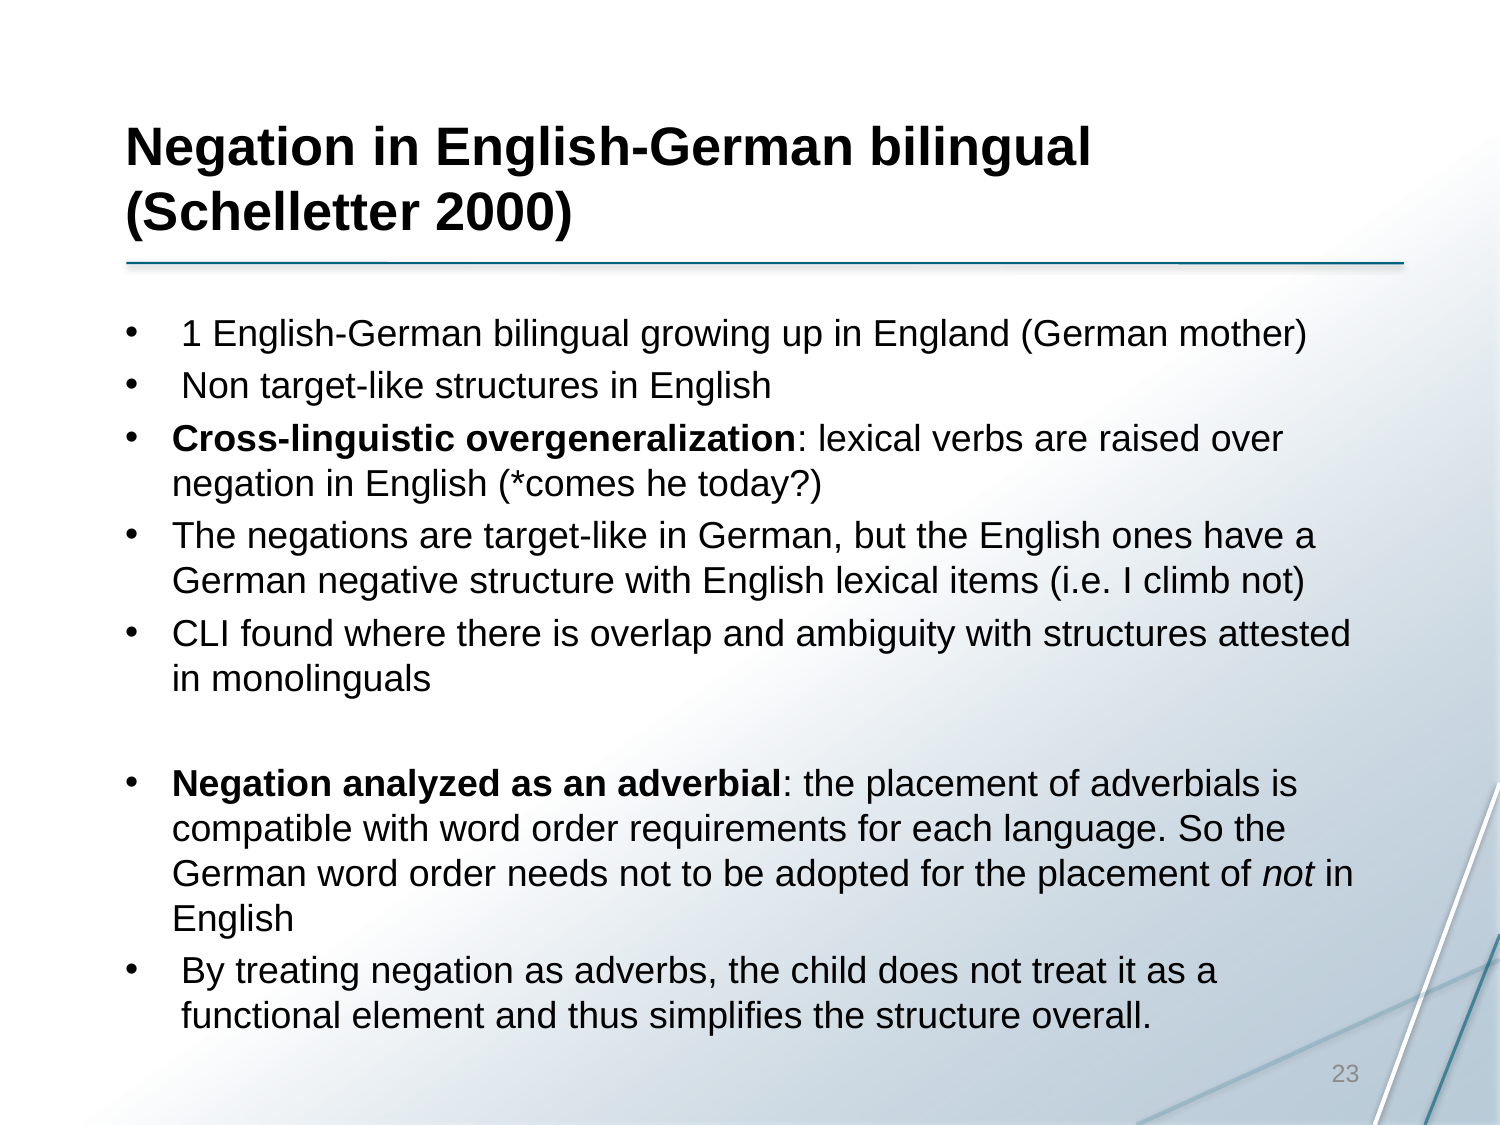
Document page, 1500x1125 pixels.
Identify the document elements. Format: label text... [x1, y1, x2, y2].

list 1 English-German bilingual growing up in England (German mother) Non target-like structures in English Cross-linguistic overgeneralization: lexical verbs are raised over negation in English (*comes he today?) The negations are target-like in German, but the English ones have a German negative structure with English lexical items (i.e. I climb not) CLI found where there is overlap and ambiguity with structures attested in monolinguals Negation analyzed as an adverbial: the placement of adverbials is compatible with word order requirements for each language. So the German word order needs not to be adopted for the placement of not in English By treating negation as adverbs, the child does not treat it as a functional element and thus simplifies the structure overall. [109, 301, 1403, 1067]
slide_number 23 [1074, 1042, 1375, 1103]
title Negation in English-German bilingual (Schelletter 2000) [109, 49, 1403, 249]
